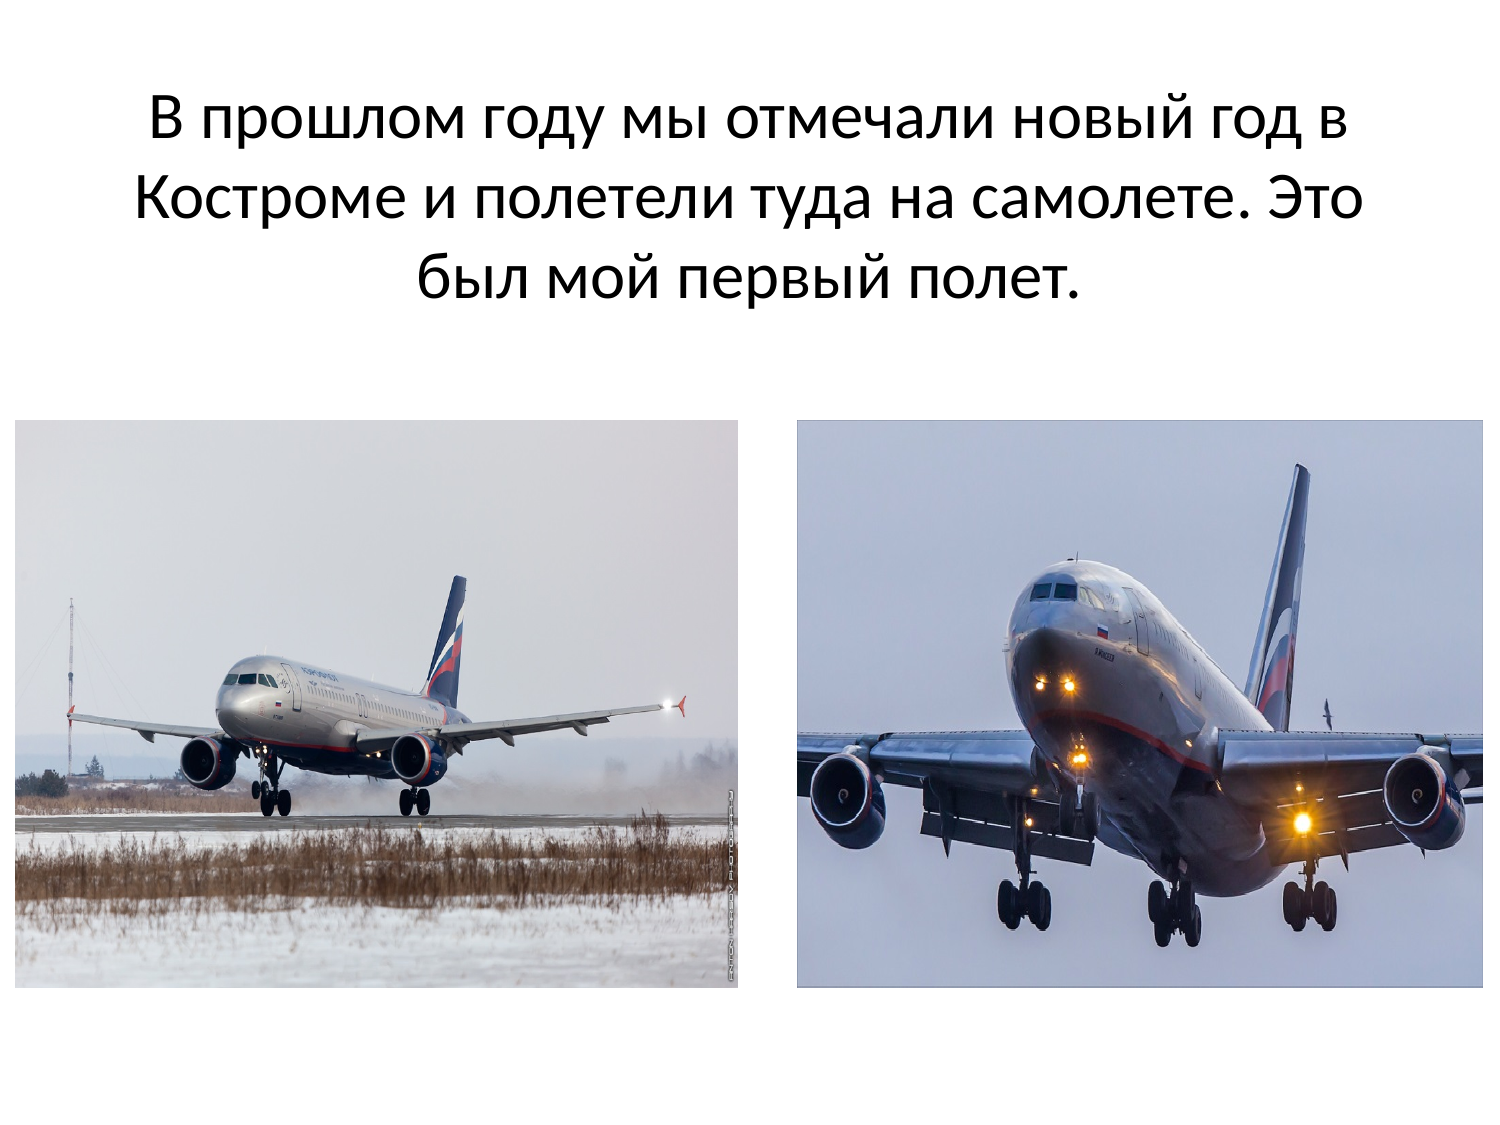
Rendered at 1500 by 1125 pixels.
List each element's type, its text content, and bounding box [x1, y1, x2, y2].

title В прошлом году мы отмечали новый год в Костроме и полетели туда на самолете. Это был мой первый полет. [75, 45, 1425, 339]
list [15, 420, 738, 988]
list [796, 420, 1483, 988]
